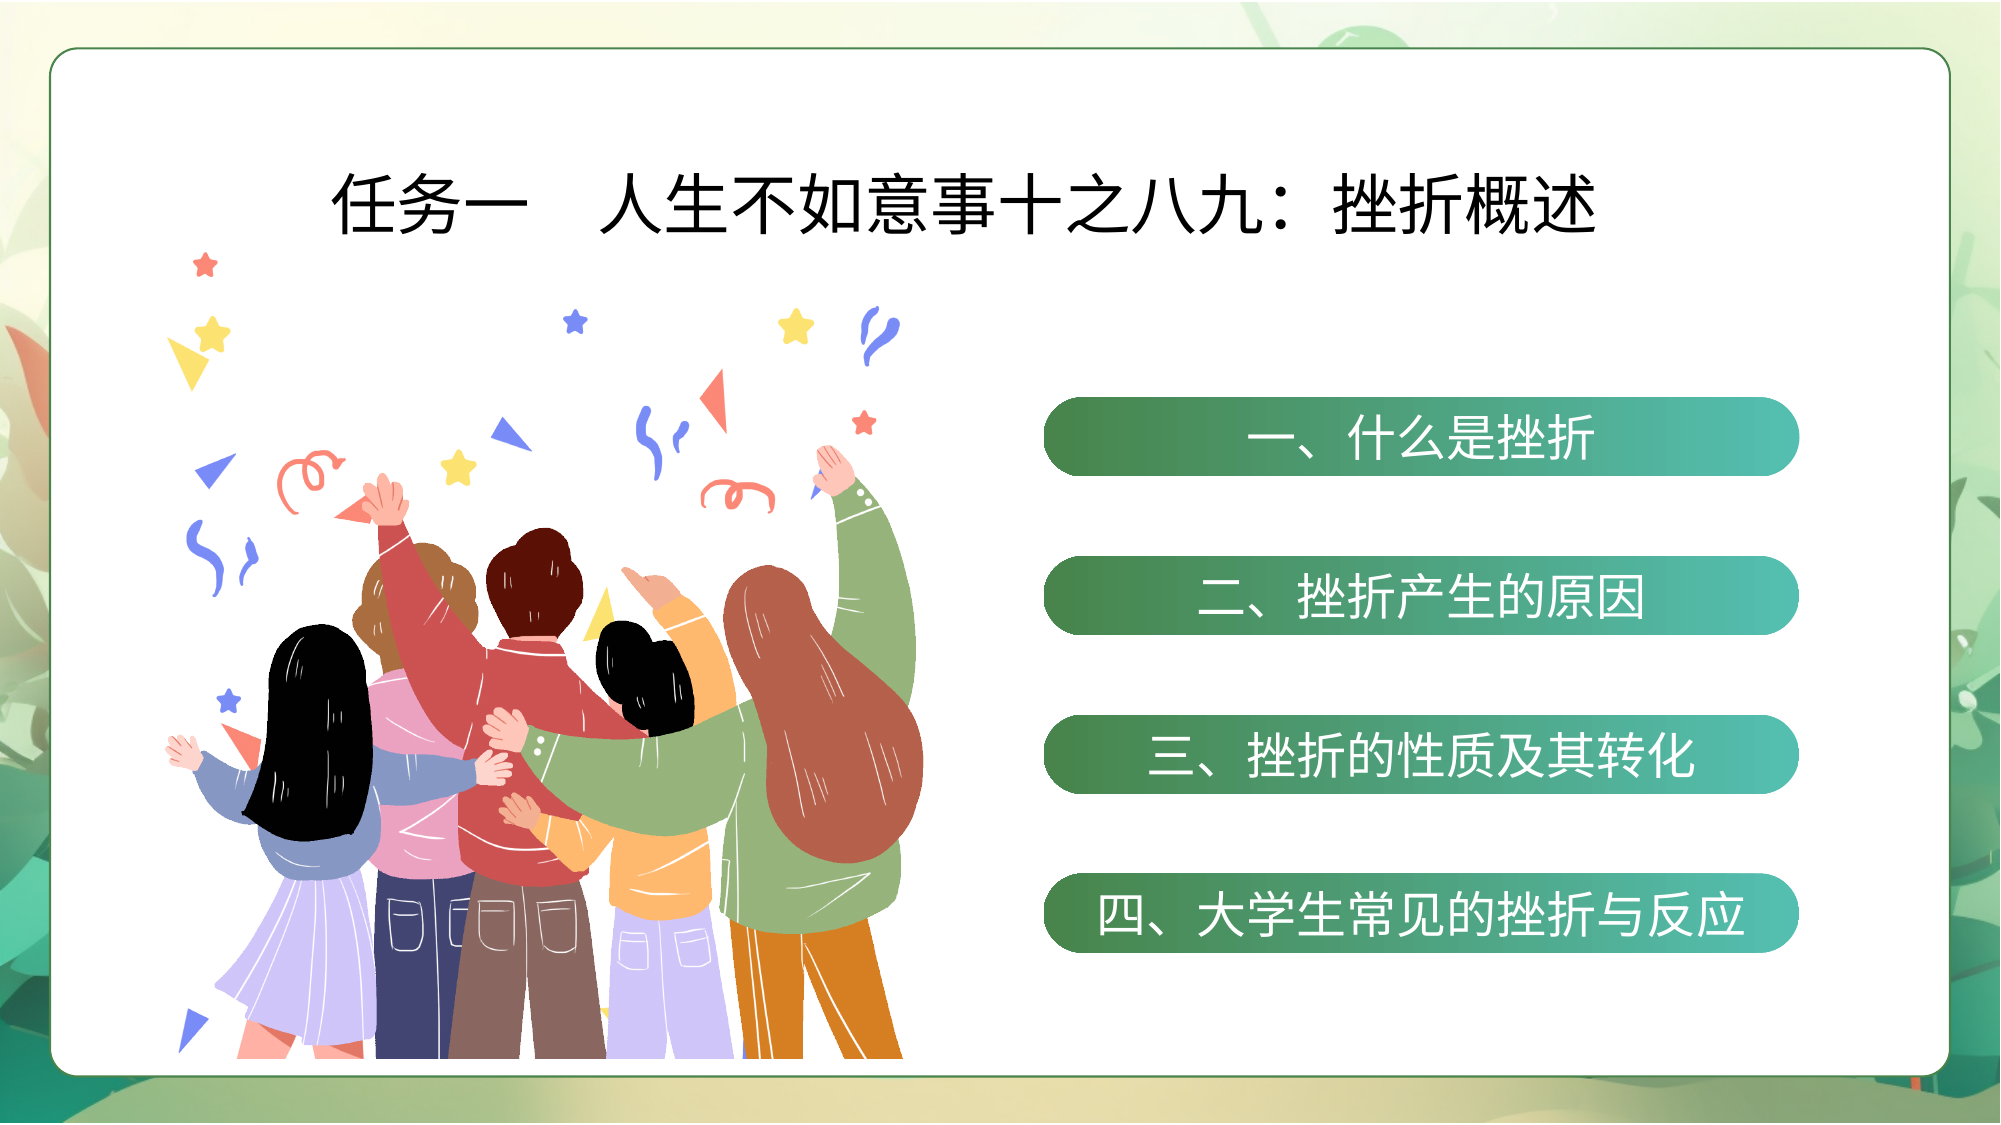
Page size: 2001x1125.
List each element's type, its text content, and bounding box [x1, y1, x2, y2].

text_box 三、挫折的性质及其转化 [1042, 713, 1801, 796]
text_box 任务一 人生不如意事十之八九：挫折概述 [169, 155, 1759, 251]
text_box 二、挫折产生的原因 [1042, 555, 1801, 637]
text_box 四、大学生常见的挫折与反应 [1042, 872, 1801, 954]
text_box 一、什么是挫折 [1042, 396, 1801, 478]
picture [0, 2, 2000, 1123]
